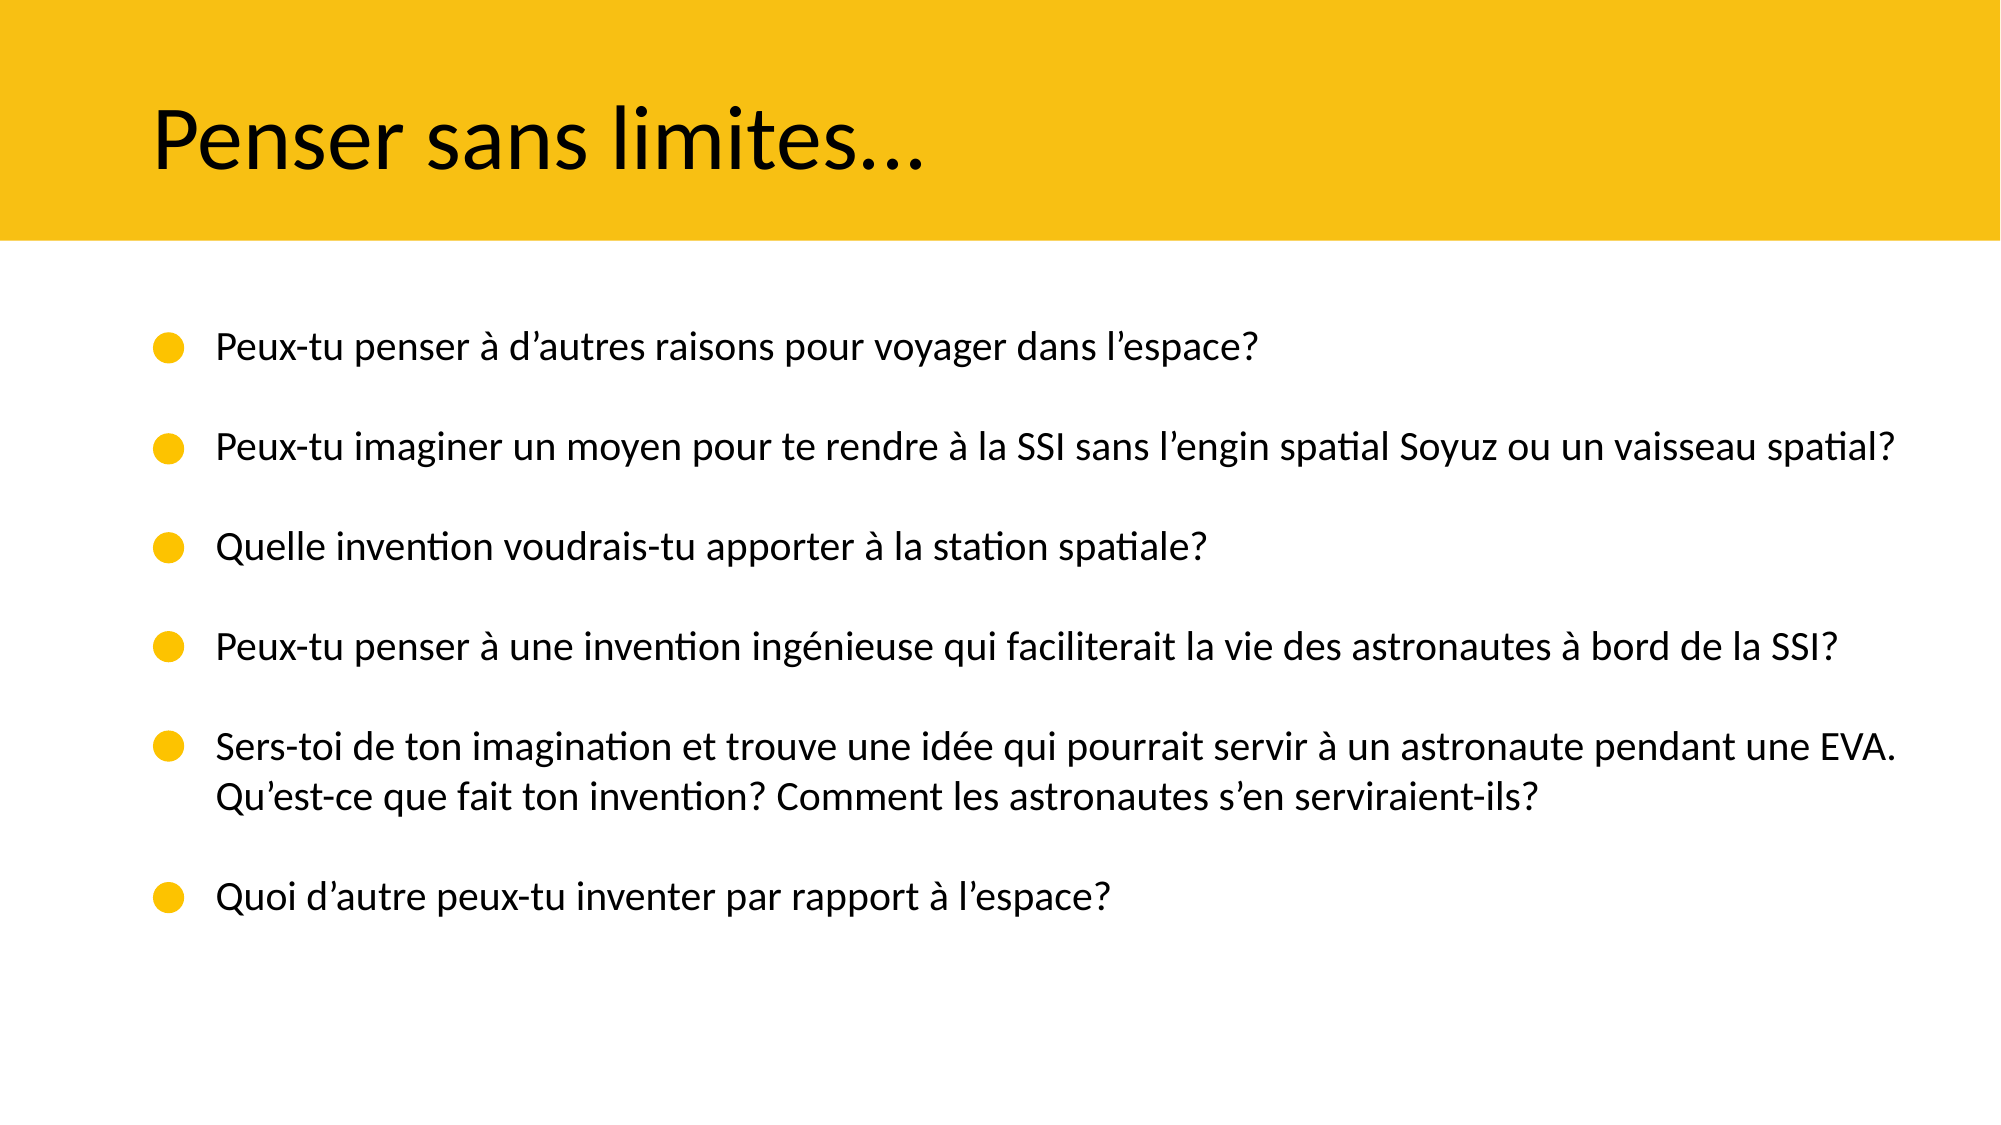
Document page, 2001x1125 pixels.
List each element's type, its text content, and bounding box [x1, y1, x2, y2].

title Penser sans limites... [137, 61, 1863, 219]
list Peux-tu penser à d’autres raisons pour voyager dans l’espace? Peux-tu imaginer un moyen pour te rendre à la SSI sans l’engin spatial Soyuz ou un vaisseau spatial? Quelle invention voudrais-tu apporter à la station spatiale? Peux-tu penser à une invention ingénieuse qui faciliterait la vie des astronautes à bord de la SSI? Sers-toi de ton imagination et trouve une idée qui pourrait servir à un astronaute pendant une EVA. Qu’est-ce que fait ton invention? Comment les astronautes s’en serviraient-ils? Quoi d’autre peux-tu inventer par rapport à l’espace? [200, 303, 1964, 1021]
text_box [152, 631, 185, 663]
text_box [152, 433, 185, 465]
text_box [152, 332, 185, 364]
text_box [152, 881, 185, 914]
text_box [152, 730, 185, 762]
text_box [152, 532, 185, 564]
